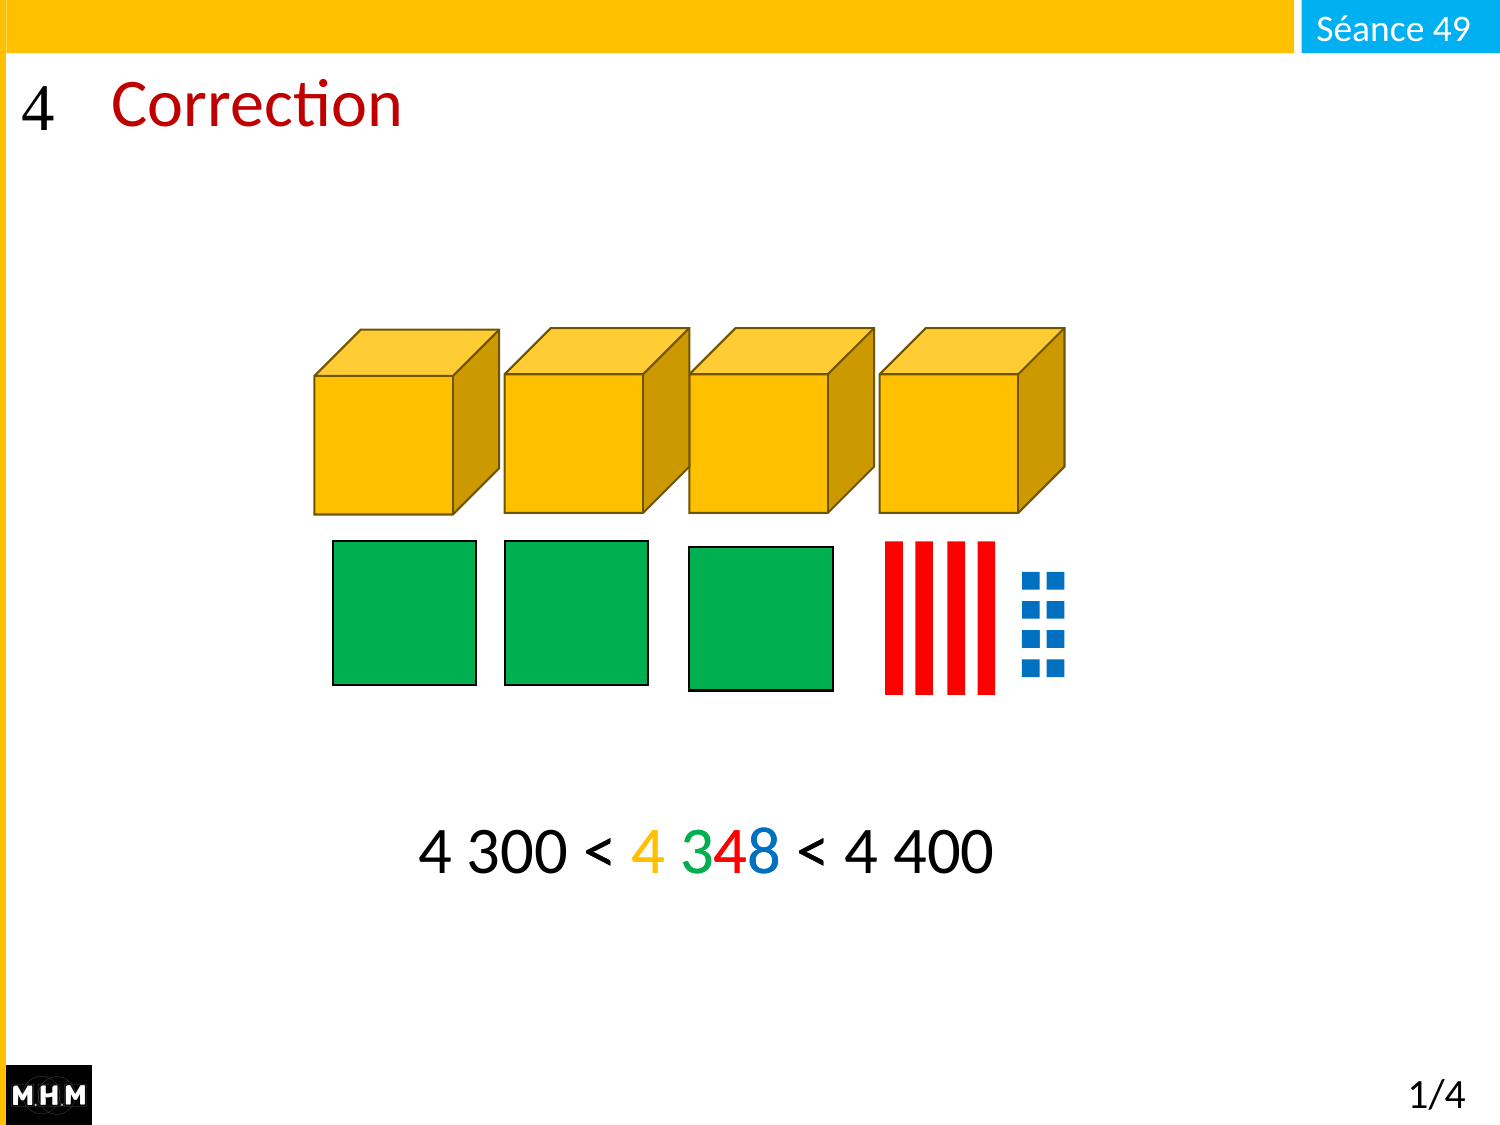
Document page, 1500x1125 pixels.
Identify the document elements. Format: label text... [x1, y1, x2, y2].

text_box [884, 540, 904, 696]
list 1/4 [1373, 1064, 1500, 1125]
text_box [1046, 629, 1065, 649]
text_box [1021, 600, 1041, 620]
text_box [1021, 629, 1041, 649]
text_box [1021, 658, 1041, 678]
text_box [946, 540, 966, 696]
text_box [313, 328, 501, 516]
text_box [1021, 571, 1041, 591]
text_box [688, 546, 834, 692]
picture [6, 1065, 92, 1125]
text_box [688, 327, 876, 514]
text_box [1046, 571, 1065, 591]
text_box [1046, 658, 1065, 678]
text_box [332, 540, 477, 686]
text_box [504, 540, 649, 686]
title Correction [96, 60, 1391, 150]
text_box 4 300 < 4 348 < 4 400 [403, 799, 1040, 894]
text_box [878, 327, 1066, 514]
text_box [977, 540, 996, 696]
text_box [914, 540, 934, 696]
text_box [503, 327, 691, 514]
text_box [1046, 600, 1065, 620]
